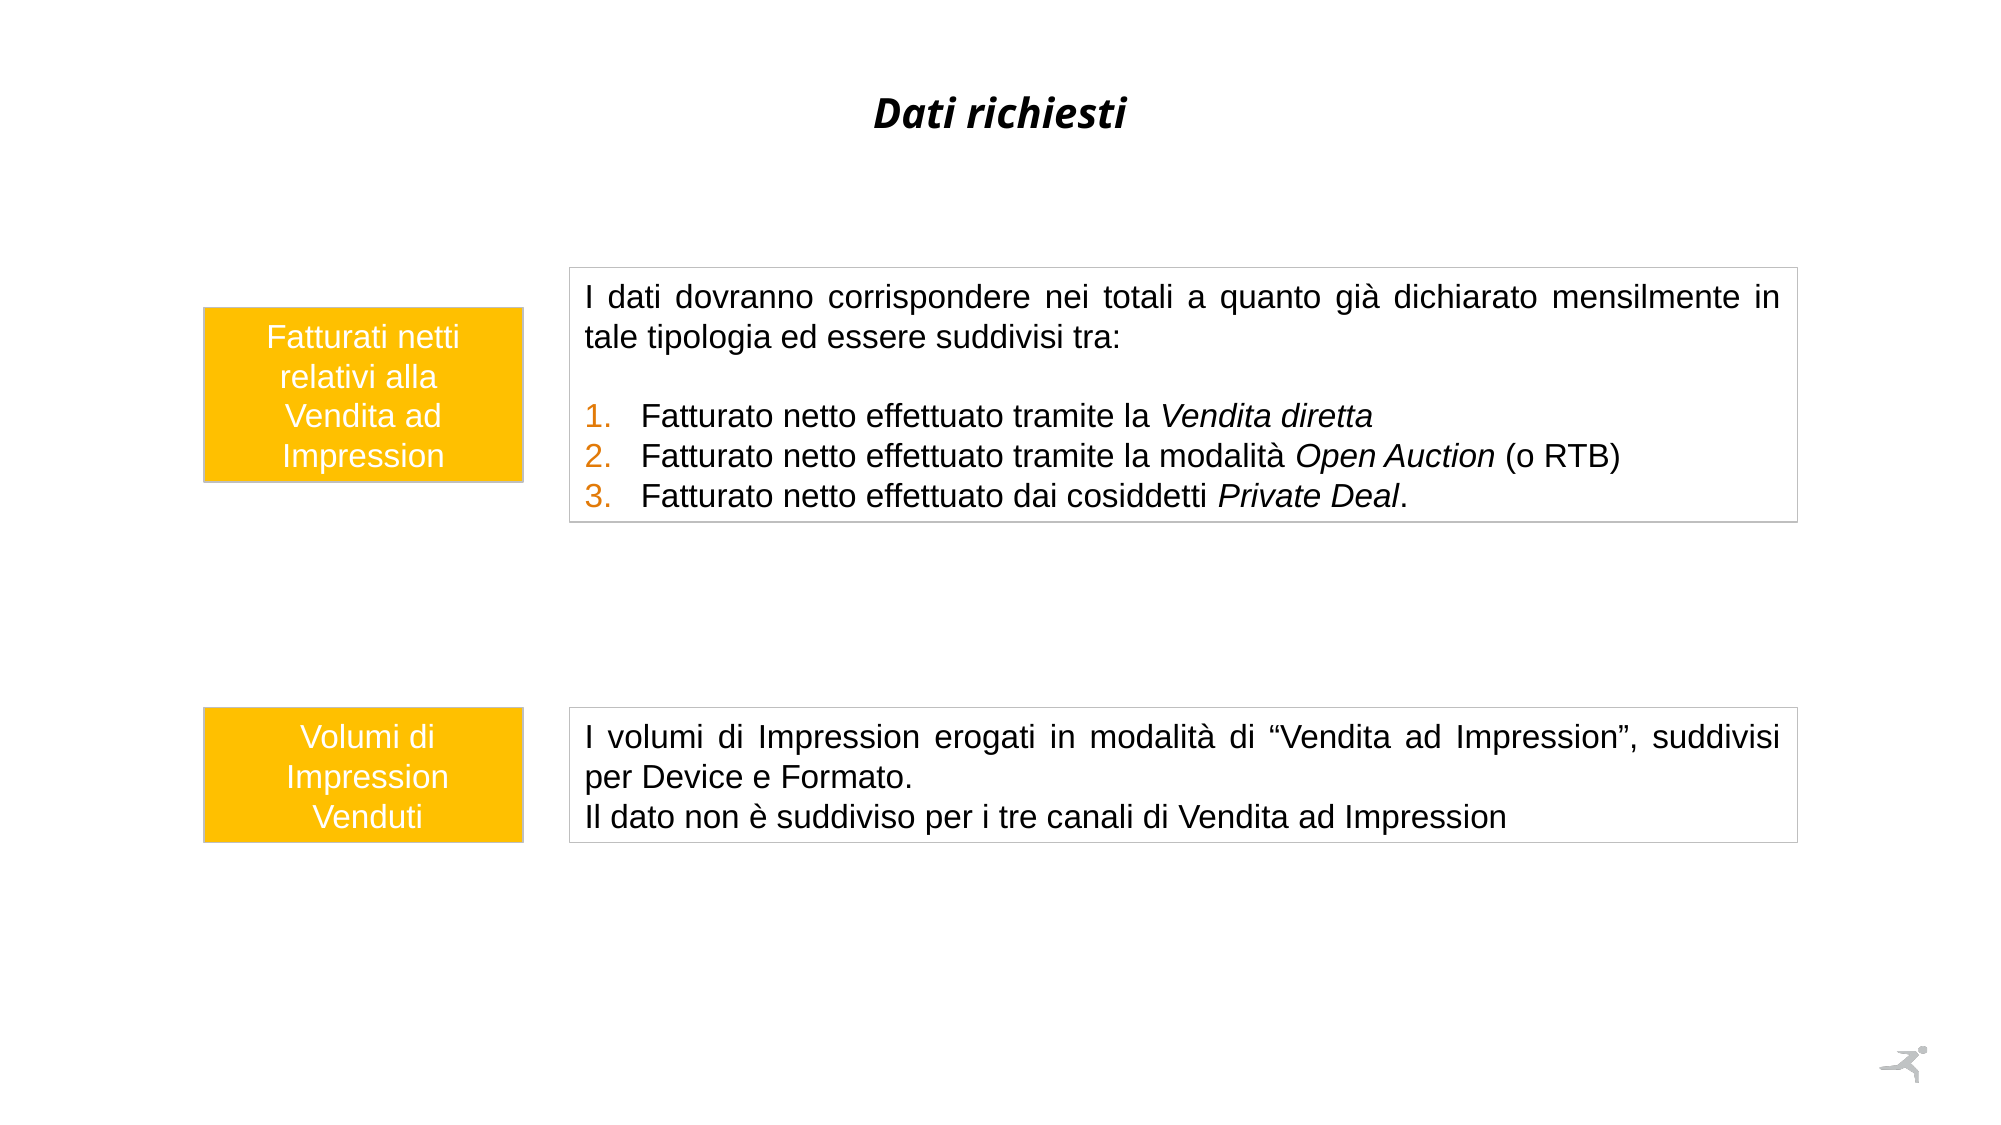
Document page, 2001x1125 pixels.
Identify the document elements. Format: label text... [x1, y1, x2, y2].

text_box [203, 265, 1798, 844]
text_box Dati richiesti [314, 79, 1686, 166]
